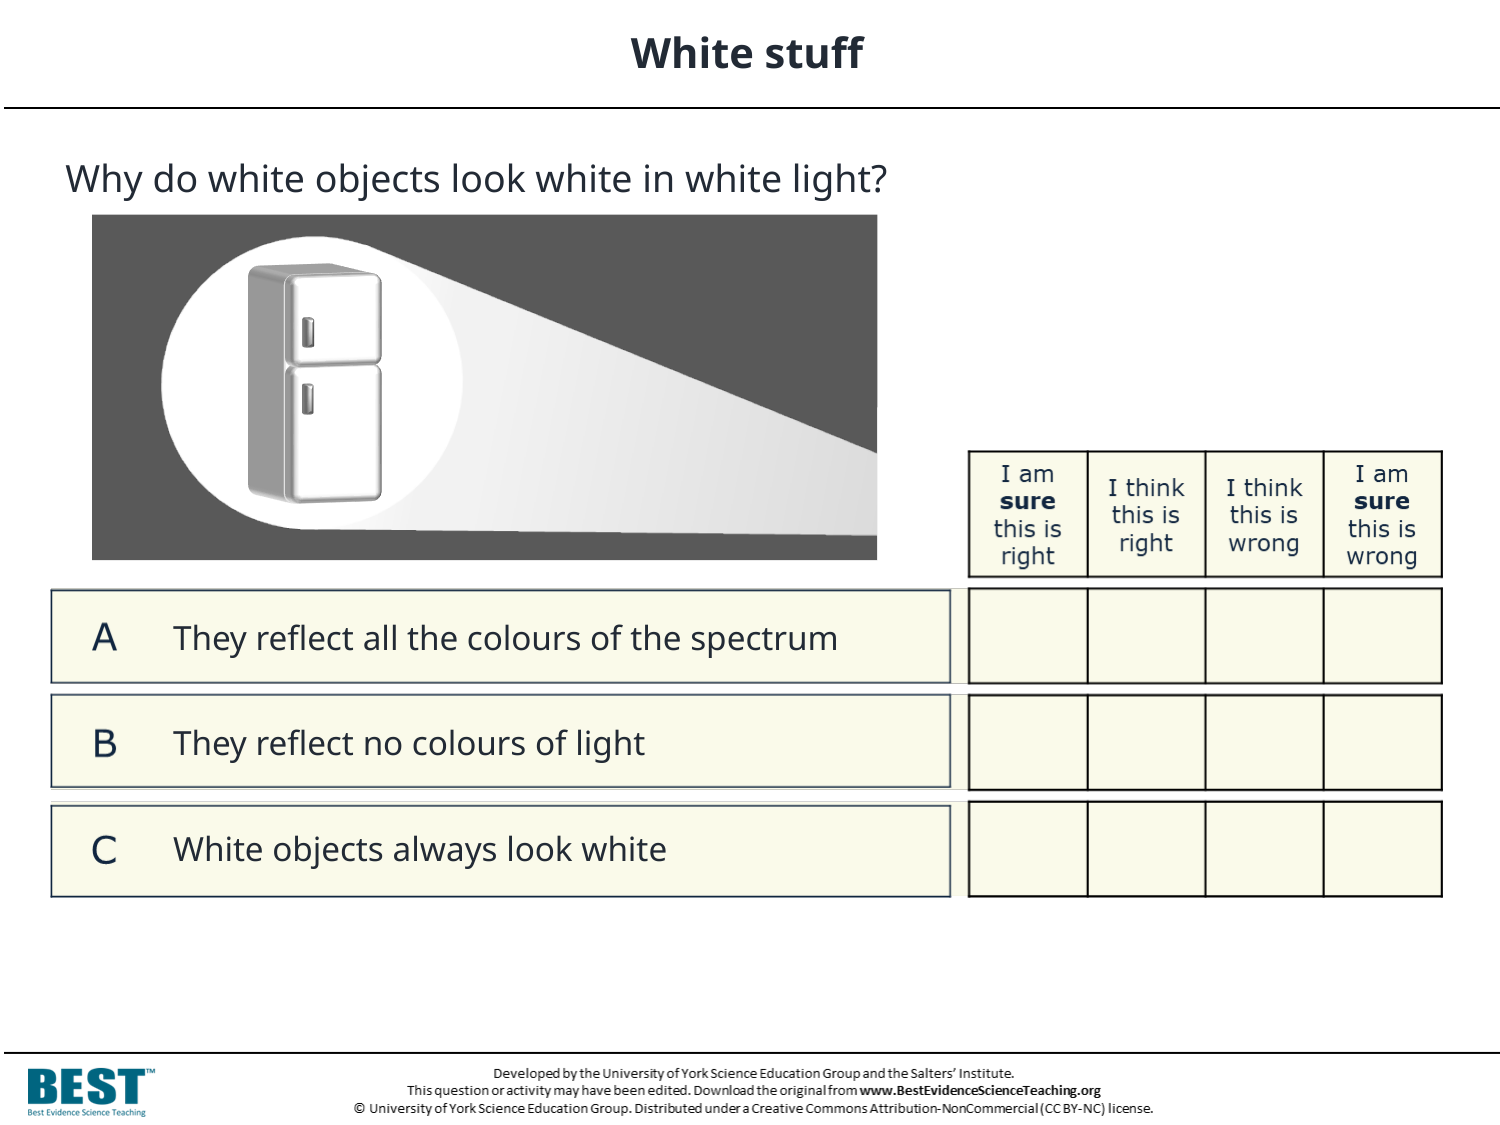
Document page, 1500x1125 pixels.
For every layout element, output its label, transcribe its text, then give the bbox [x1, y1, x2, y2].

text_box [50, 450, 1444, 899]
text_box White stuff [23, 4, 1471, 99]
picture [4, 107, 1500, 1125]
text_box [92, 214, 948, 561]
